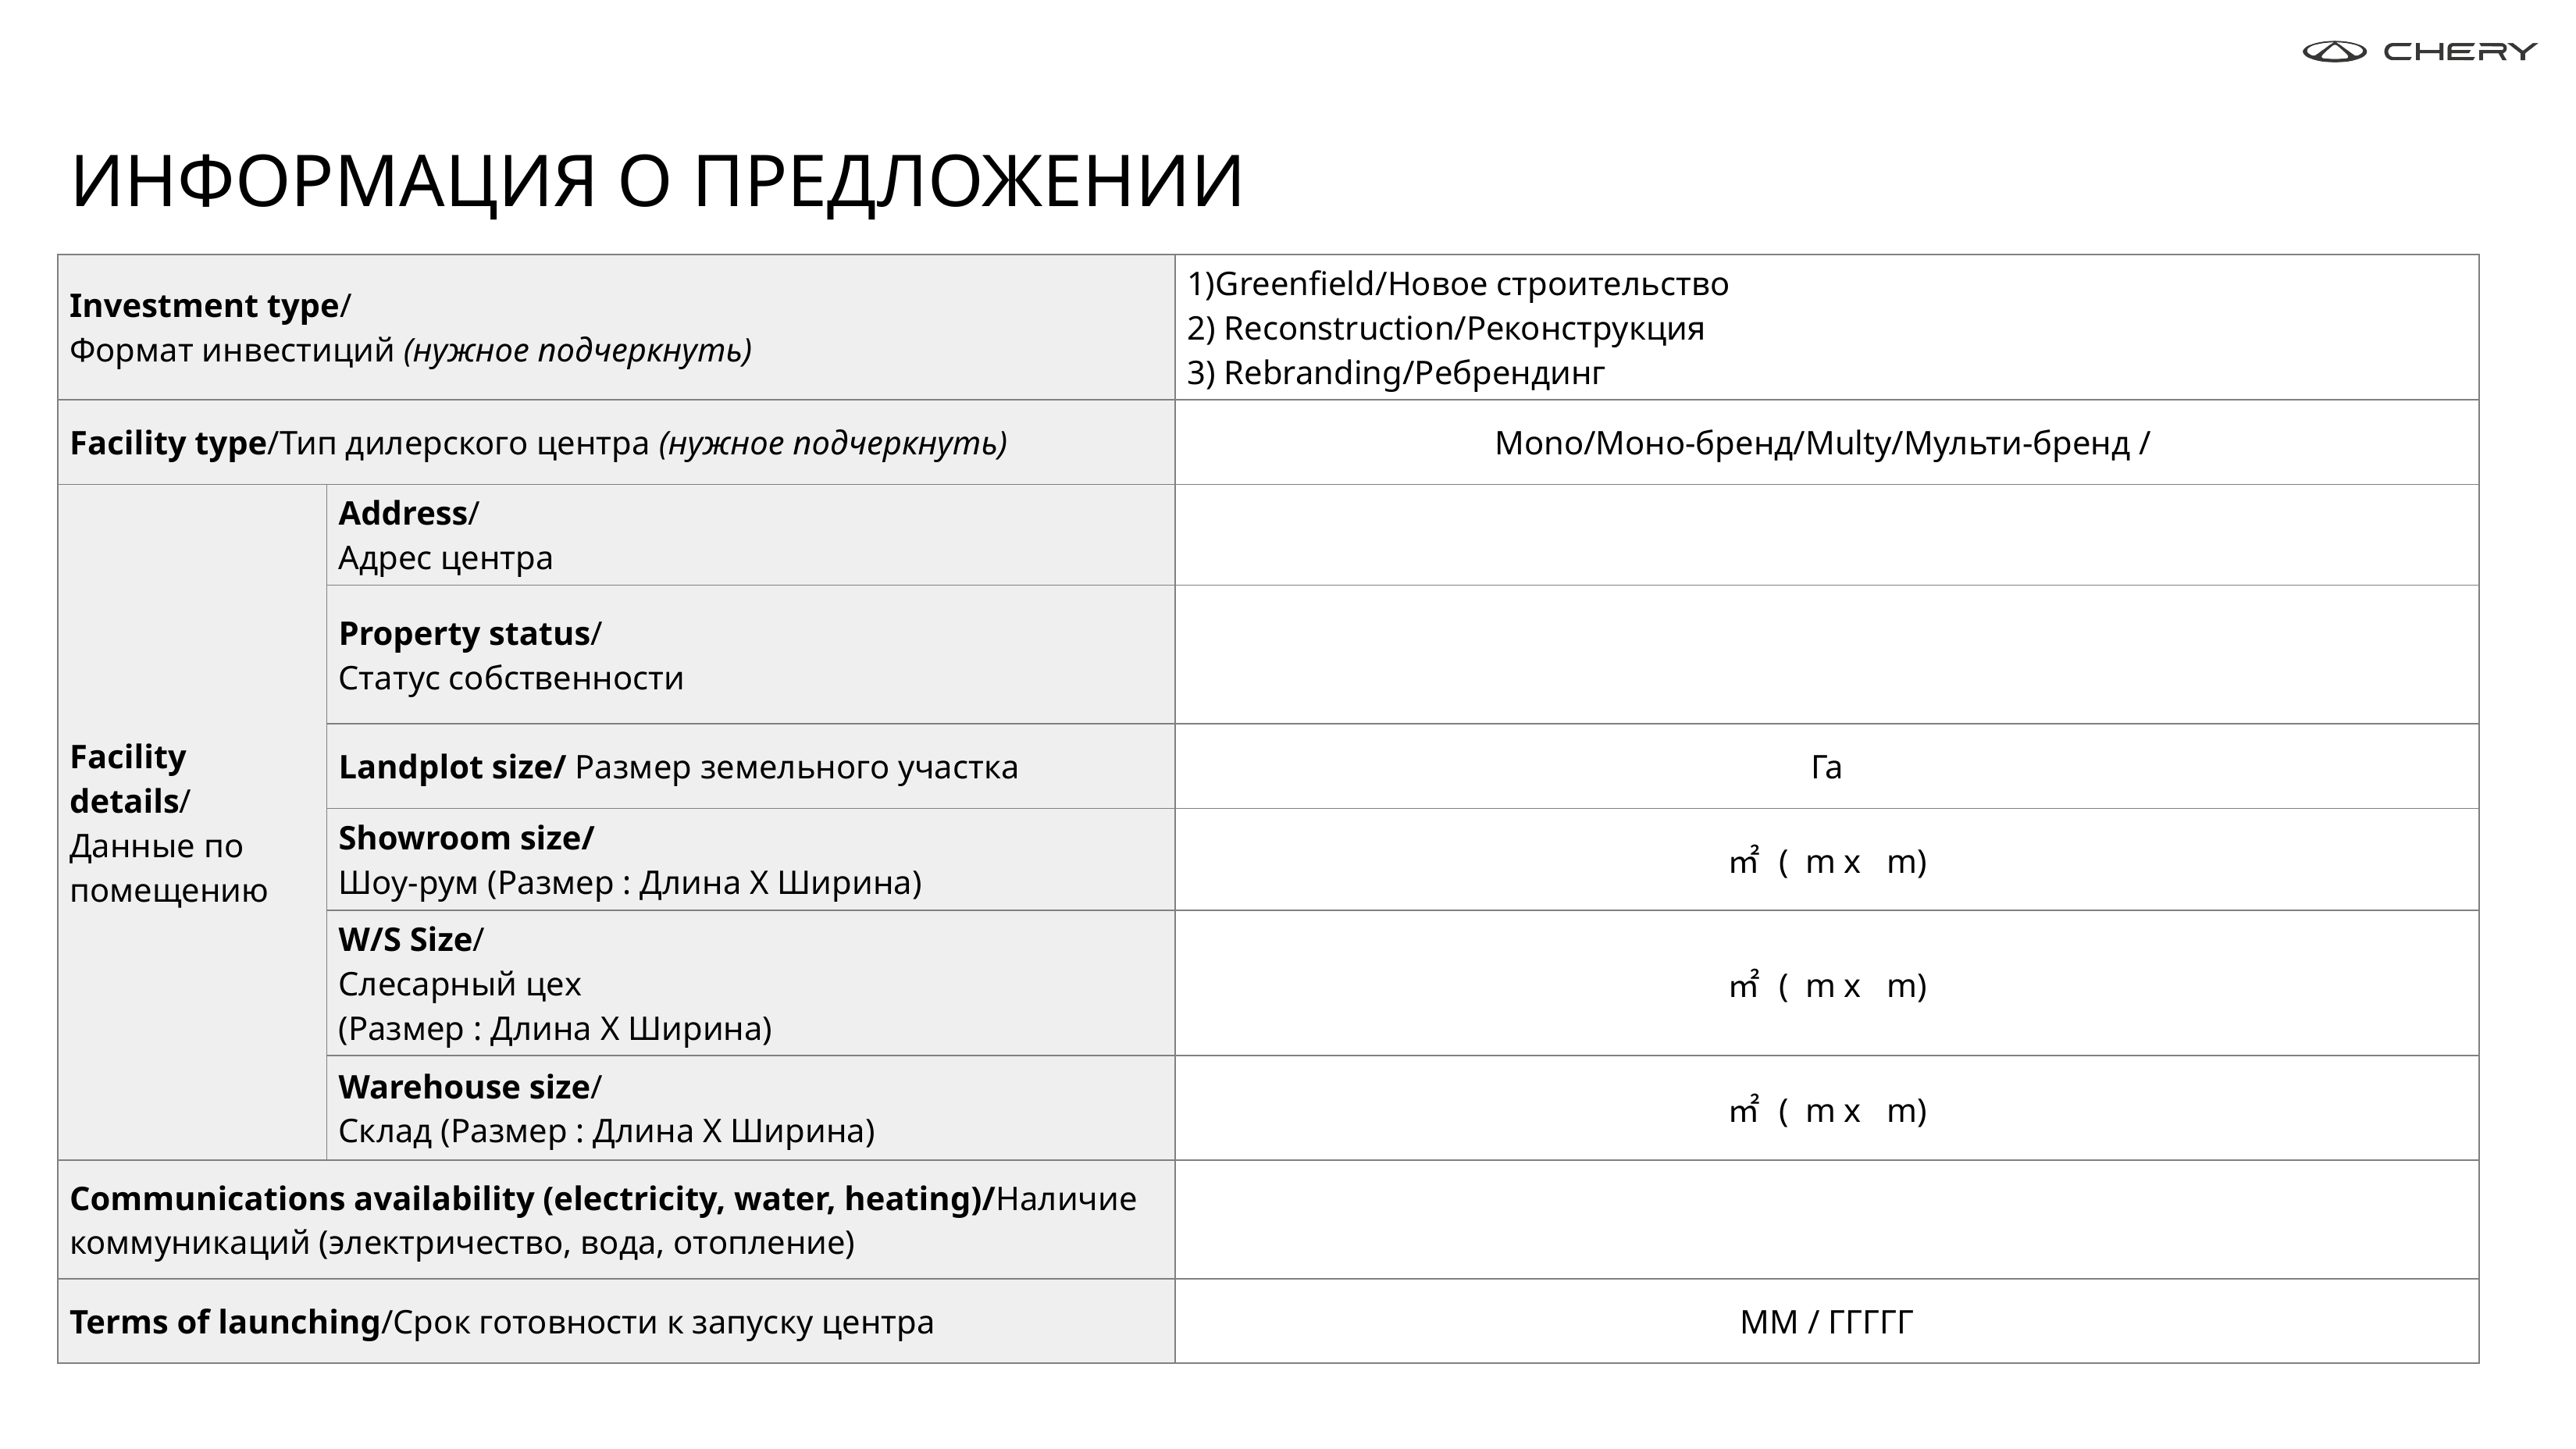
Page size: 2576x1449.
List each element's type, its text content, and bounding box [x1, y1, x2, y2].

table_cell Communications availability (electricity, water, heating)/Наличие коммуникаций (электричество, вода, отопление) [59, 1161, 1174, 1278]
table_cell ММ / ГГГГГ [1176, 1280, 2478, 1362]
table_cell [1176, 1161, 2478, 1278]
table_cell Address/ Адрес центра [327, 485, 1174, 585]
picture [2303, 41, 2539, 62]
table_cell ㎡ ( m x m) [1176, 1056, 2478, 1159]
table_cell Facility details/ Данные по помещению [59, 485, 326, 1159]
table_cell Facility type/Тип дилерского центра (нужное подчеркнуть) [59, 401, 1174, 484]
table_cell [1176, 485, 2478, 585]
title ИНФОРМАЦИЯ О ПРЕДЛОЖЕНИИ [58, 128, 2518, 240]
table_cell Mono/Моно-бренд/Multy/Мульти-бренд / [1176, 401, 2478, 484]
table_cell Warehouse size/ Склад (Размер : Длина Х Ширина) [327, 1056, 1174, 1159]
table_header Greenfield/Новое строительство 2) Reconstruction/Реконструкция 3) Rebranding/Ребрендинг [1176, 255, 2478, 399]
table_cell [1176, 586, 2478, 723]
table_cell Landplot size/ Размер земельного участка [327, 724, 1174, 808]
table_cell Showroom size/ Шоу-рум (Размер : Длина Х Ширина) [327, 809, 1174, 910]
table_cell ㎡ ( m x m) [1176, 809, 2478, 910]
table_cell Property status/ Статус собственности [327, 586, 1174, 723]
table_header Investment type/ Формат инвестиций (нужное подчеркнуть) [59, 255, 1174, 399]
table_cell W/S Size/ Слесарный цех (Размер : Длина Х Ширина) [327, 911, 1174, 1055]
table_cell Terms of launching/Срок готовности к запуску центра [59, 1280, 1174, 1362]
table_cell ㎡ ( m x m) [1176, 911, 2478, 1055]
table_cell Га [1176, 724, 2478, 808]
